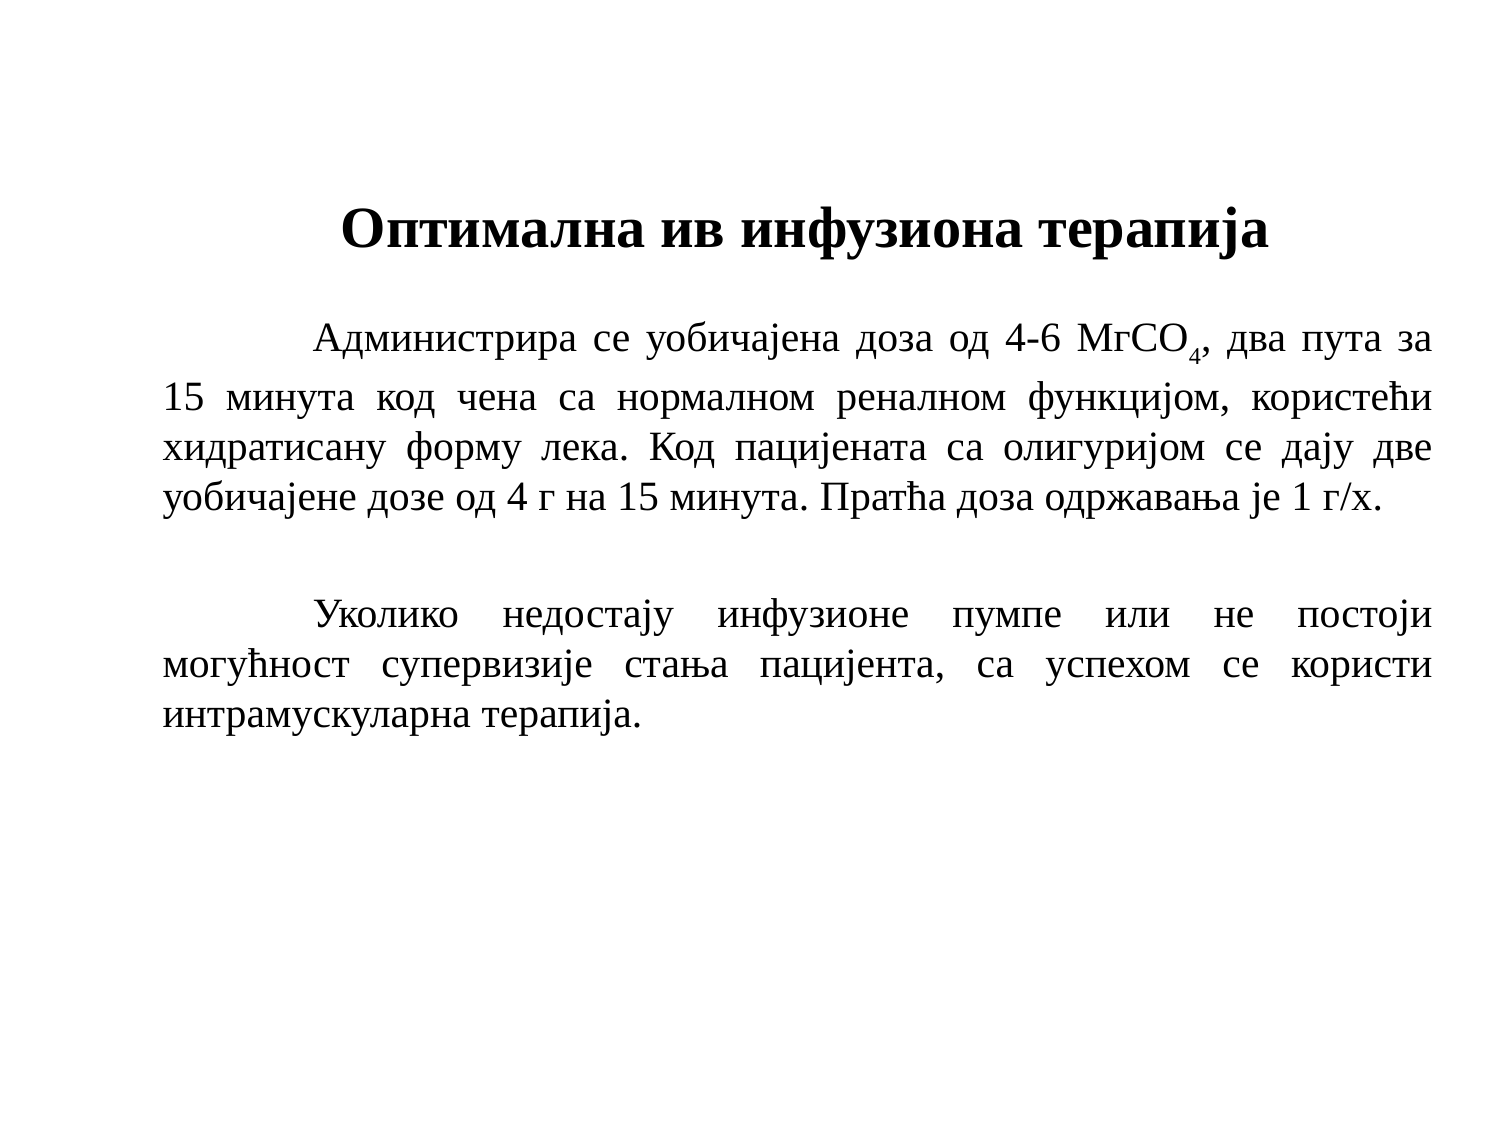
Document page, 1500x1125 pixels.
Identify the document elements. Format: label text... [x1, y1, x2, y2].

list Администрира се уобичајена доза од 4-6 МгСО4, два пута за 15 минута код чена са нормалном реналном функцијом, користећи хидратисану форму лека. Код пацијената са олигуријом се дају две уобичајене дозе од 4 г на 15 минута. Пратћа доза одржавања је 1 г/х. Уколико недостају инфузионе пумпе или не постоји могућност супервизије стања пацијента, са успехом се користи интрамускуларна терапија. [147, 302, 1448, 1050]
title Оптимална ив инфузиона терапија [142, 181, 1482, 267]
